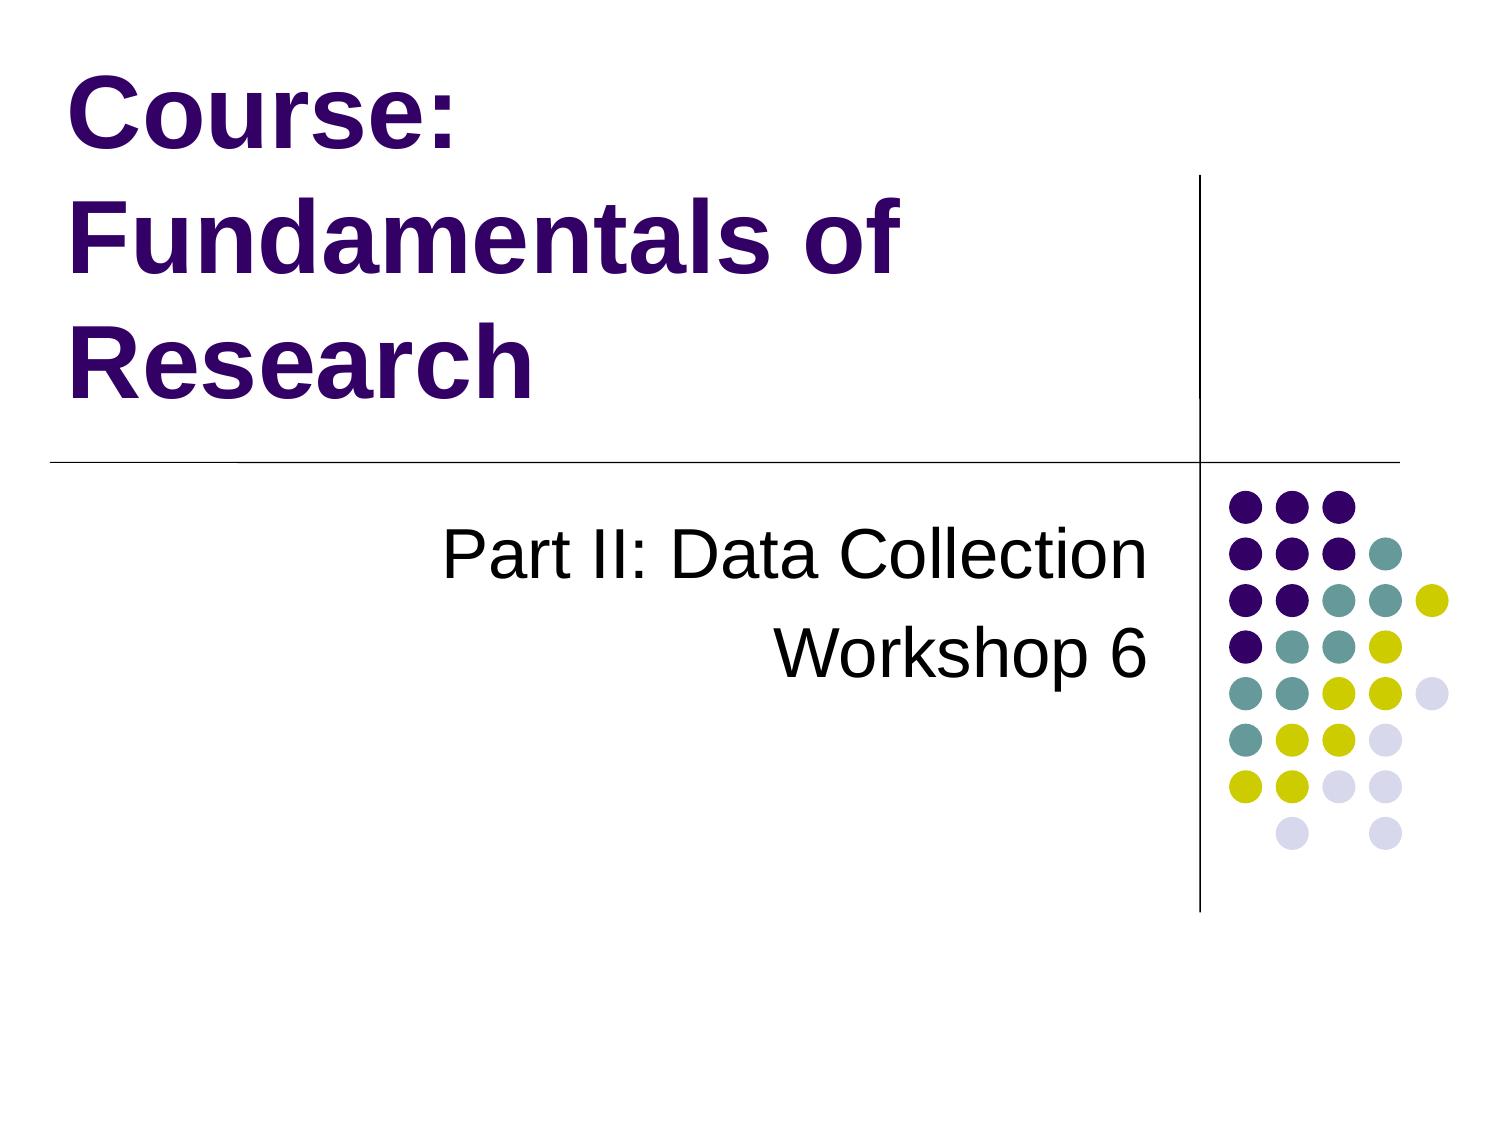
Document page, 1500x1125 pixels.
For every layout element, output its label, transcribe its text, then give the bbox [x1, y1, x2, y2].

subtitle Part II: Data Collection Workshop 6 [139, 499, 1165, 888]
title Course: Fundamentals of Research [51, 76, 1165, 427]
